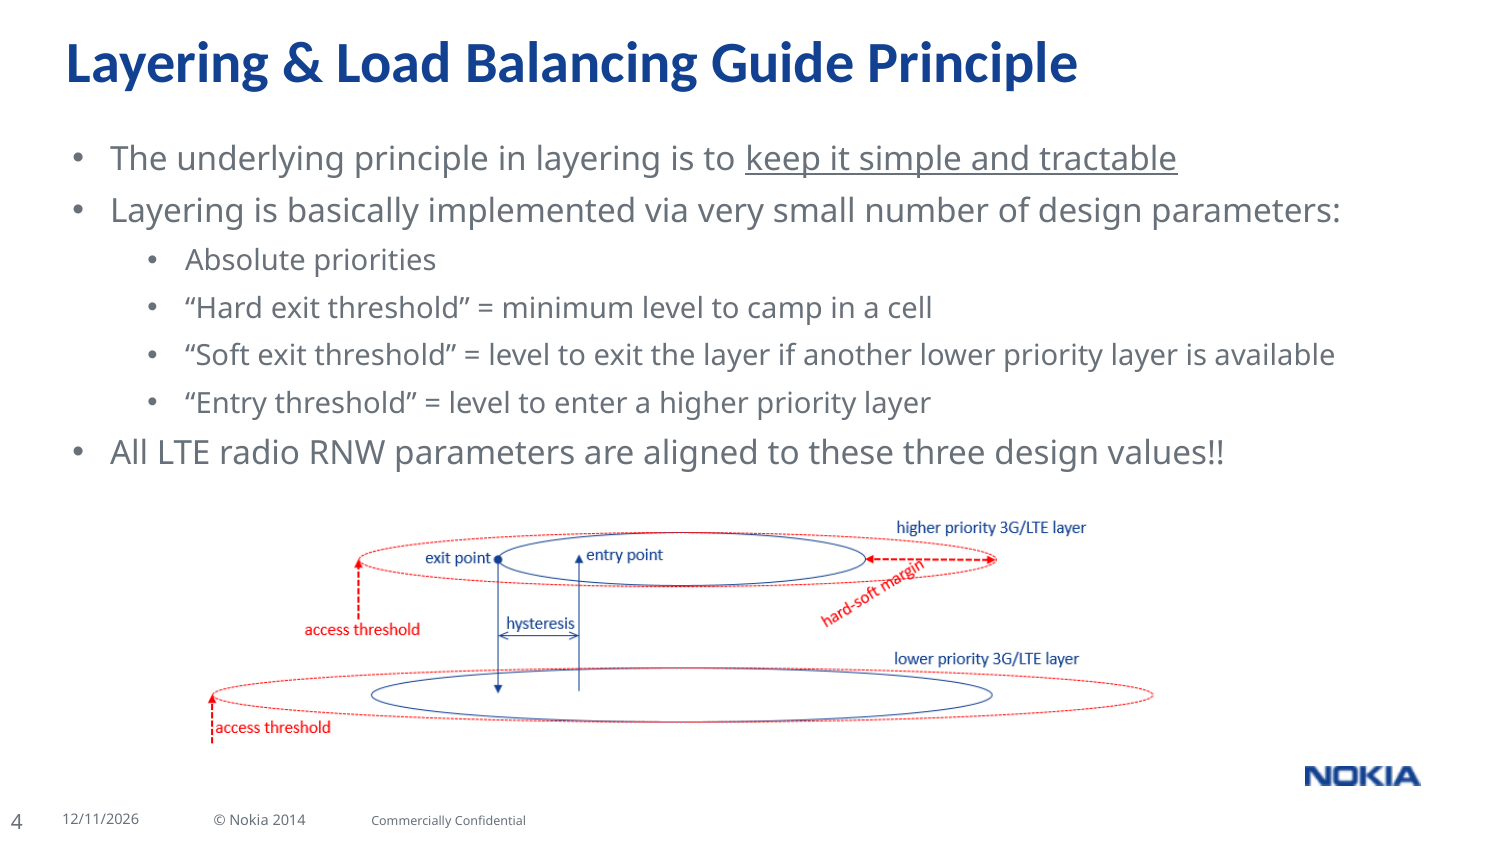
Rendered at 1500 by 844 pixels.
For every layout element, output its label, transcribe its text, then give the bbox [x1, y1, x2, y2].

picture [1305, 766, 1421, 786]
title Layering & Load Balancing Guide Principle [66, 24, 1417, 99]
text_box The underlying principle in layering is to keep it simple and tractable Layering is basically implemented via very small number of design parameters: Absolute priorities “Hard exit threshold” = minimum level to camp in a cell “Soft exit threshold” = level to exit the layer if another lower priority layer is available “Entry threshold” = level to enter a higher priority layer All LTE radio RNW parameters are aligned to these three design values!! [57, 129, 1432, 672]
picture [182, 480, 1167, 758]
